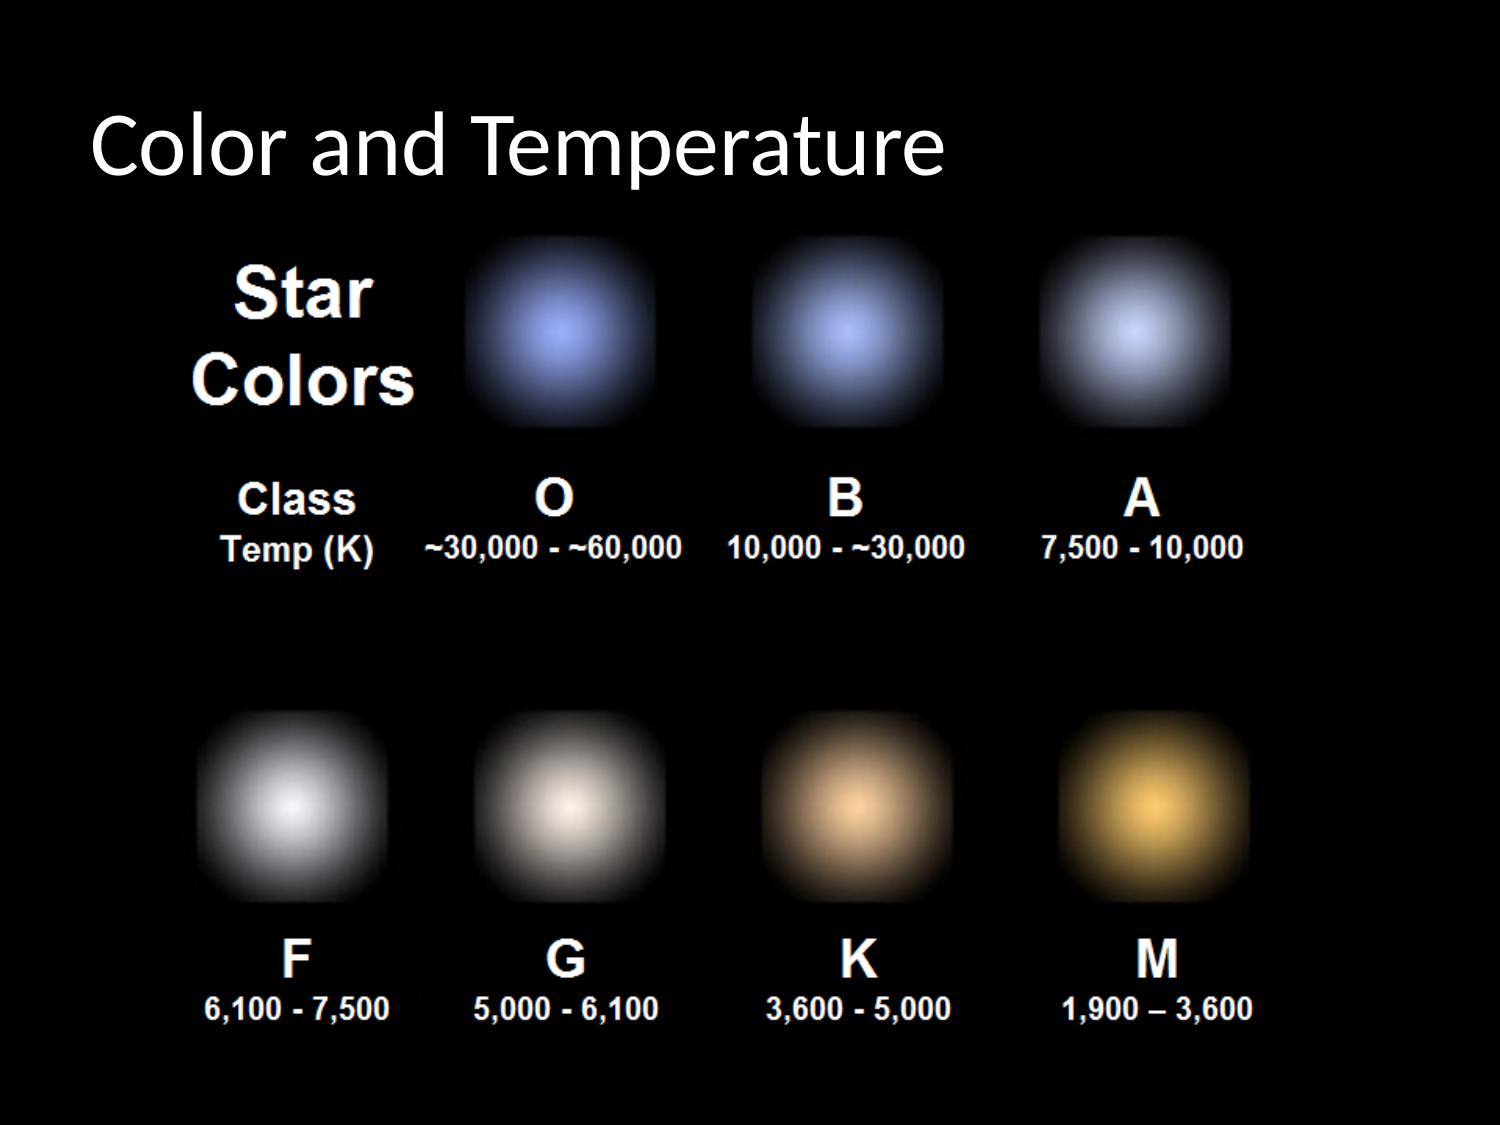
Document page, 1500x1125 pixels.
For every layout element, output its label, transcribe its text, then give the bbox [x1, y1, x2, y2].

picture [162, 199, 1299, 1125]
title Color and Temperature [75, 45, 1425, 233]
